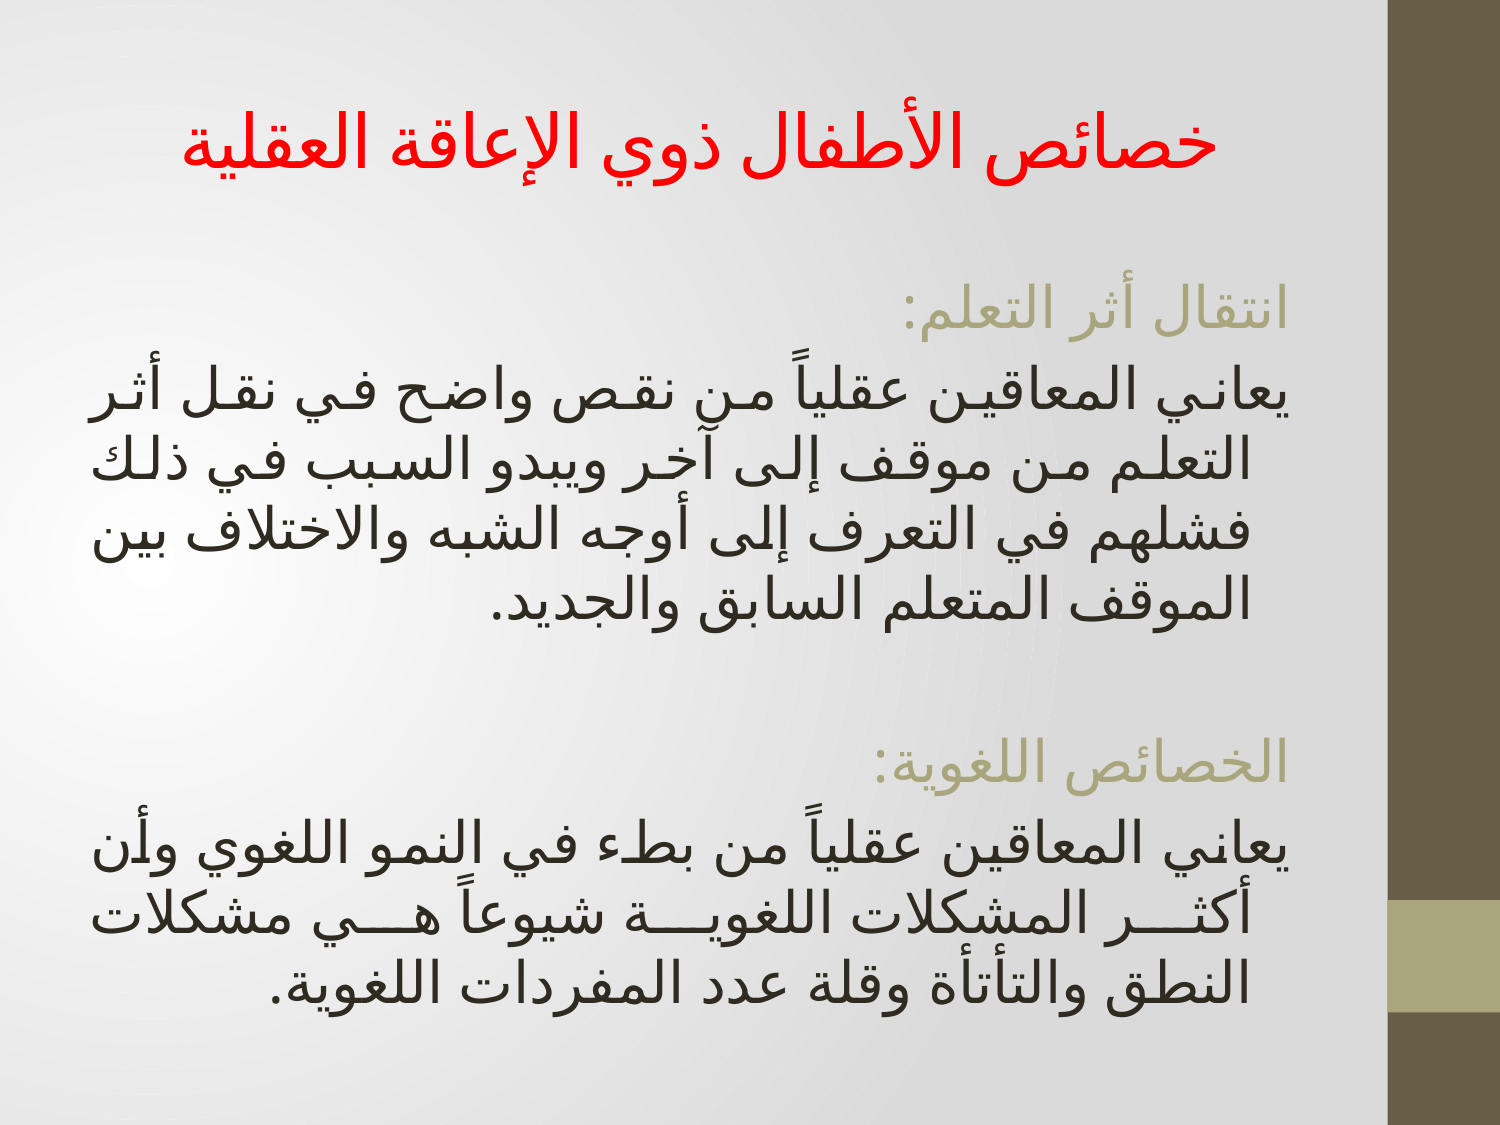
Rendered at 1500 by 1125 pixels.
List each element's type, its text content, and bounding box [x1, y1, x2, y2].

list انتقال أثر التعلم: يعاني المعاقين عقلياً من نقص واضح في نقل أثر التعلم من موقف إلى آخر ويبدو السبب في ذلك فشلهم في التعرف إلى أوجه الشبه والاختلاف بين الموقف المتعلم السابق والجديد. الخصائص اللغوية: يعاني المعاقين عقلياً من بطء في النمو اللغوي وأن أكثر المشكلات اللغوية شيوعاً هي مشكلات النطق والتأتأة وقلة عدد المفردات اللغوية. [75, 262, 1325, 1050]
title خصائص الأطفال ذوي الإعاقة العقلية [75, 45, 1325, 233]
